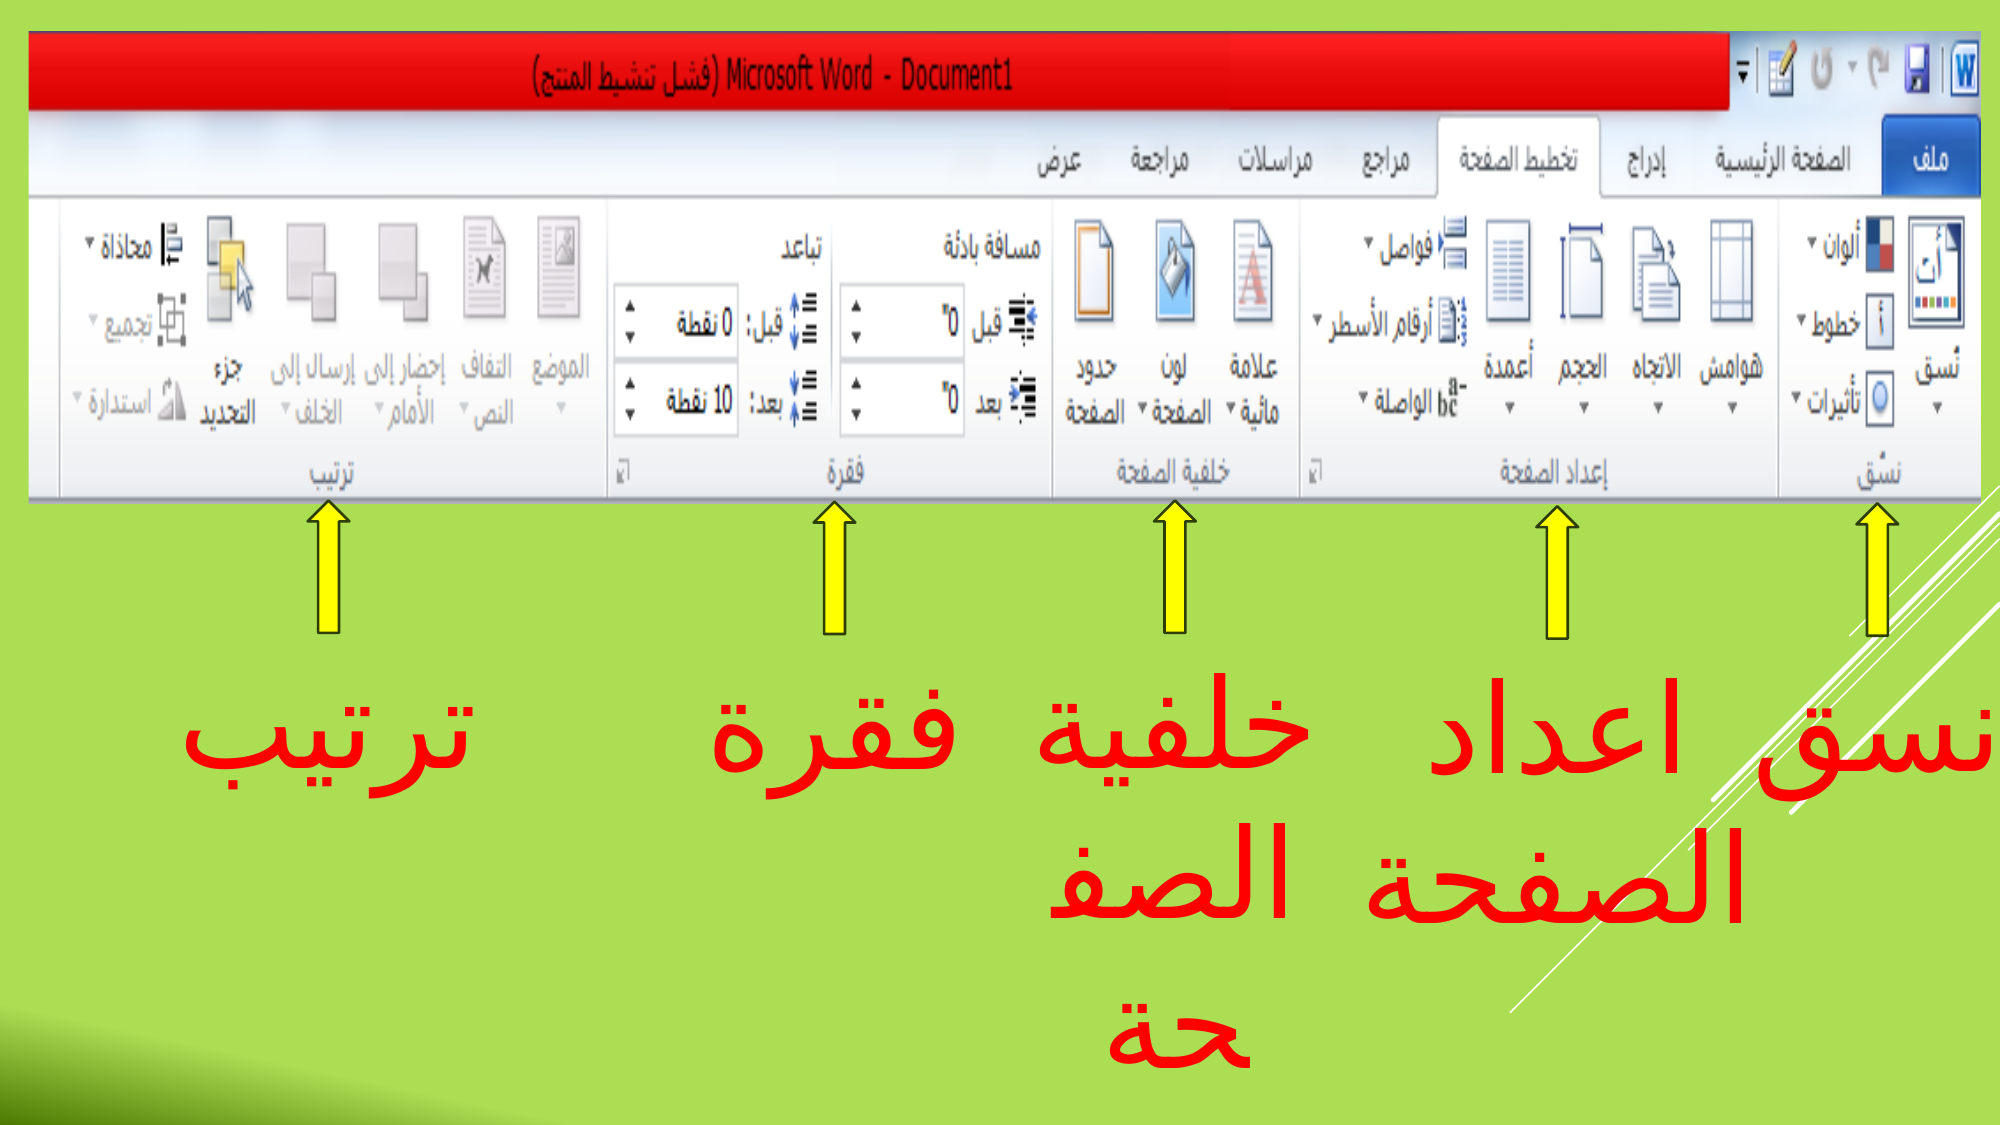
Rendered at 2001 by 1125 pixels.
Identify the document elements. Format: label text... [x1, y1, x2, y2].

text_box [1152, 504, 1198, 635]
text_box خلفية الصفحة [1004, 635, 1346, 1101]
text_box ترتيب [158, 635, 499, 801]
picture [28, 31, 1982, 504]
text_box [1535, 505, 1580, 640]
text_box [306, 504, 351, 635]
text_box [812, 504, 857, 636]
text_box [1855, 504, 1900, 638]
text_box فقرة [664, 636, 1005, 802]
text_box نسق [1707, 638, 2000, 804]
text_box اعداد الصفحة [1346, 641, 1797, 957]
